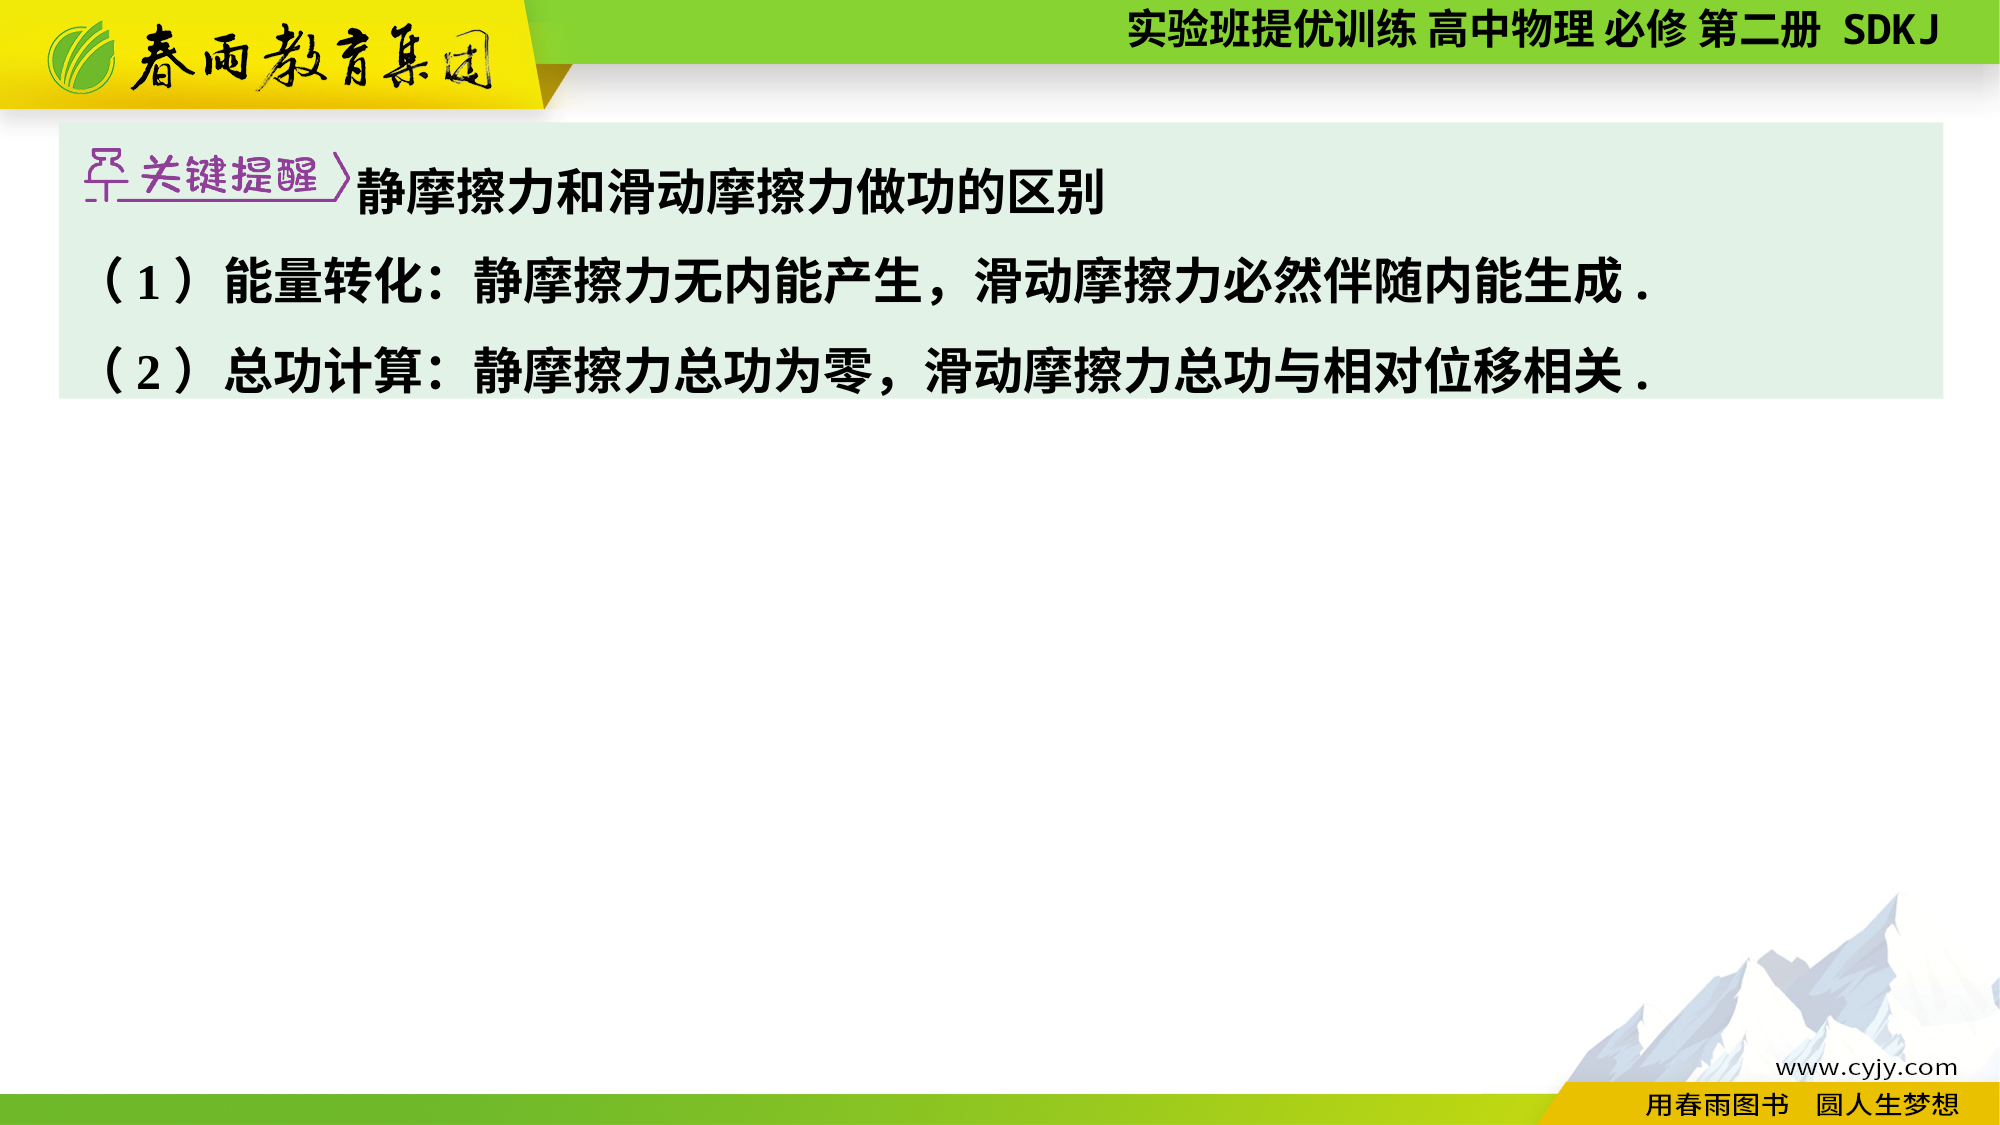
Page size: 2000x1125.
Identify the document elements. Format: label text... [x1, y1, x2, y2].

picture [0, 0, 2000, 1125]
list 静摩擦力和滑动摩擦力做功的区别 （1）能量转化：静摩擦力无内能产生，滑动摩擦力必然伴随内能生成. （2）总功计算：静摩擦力总功为零，滑动摩擦力总功与相对位移相关. [59, 122, 1944, 399]
